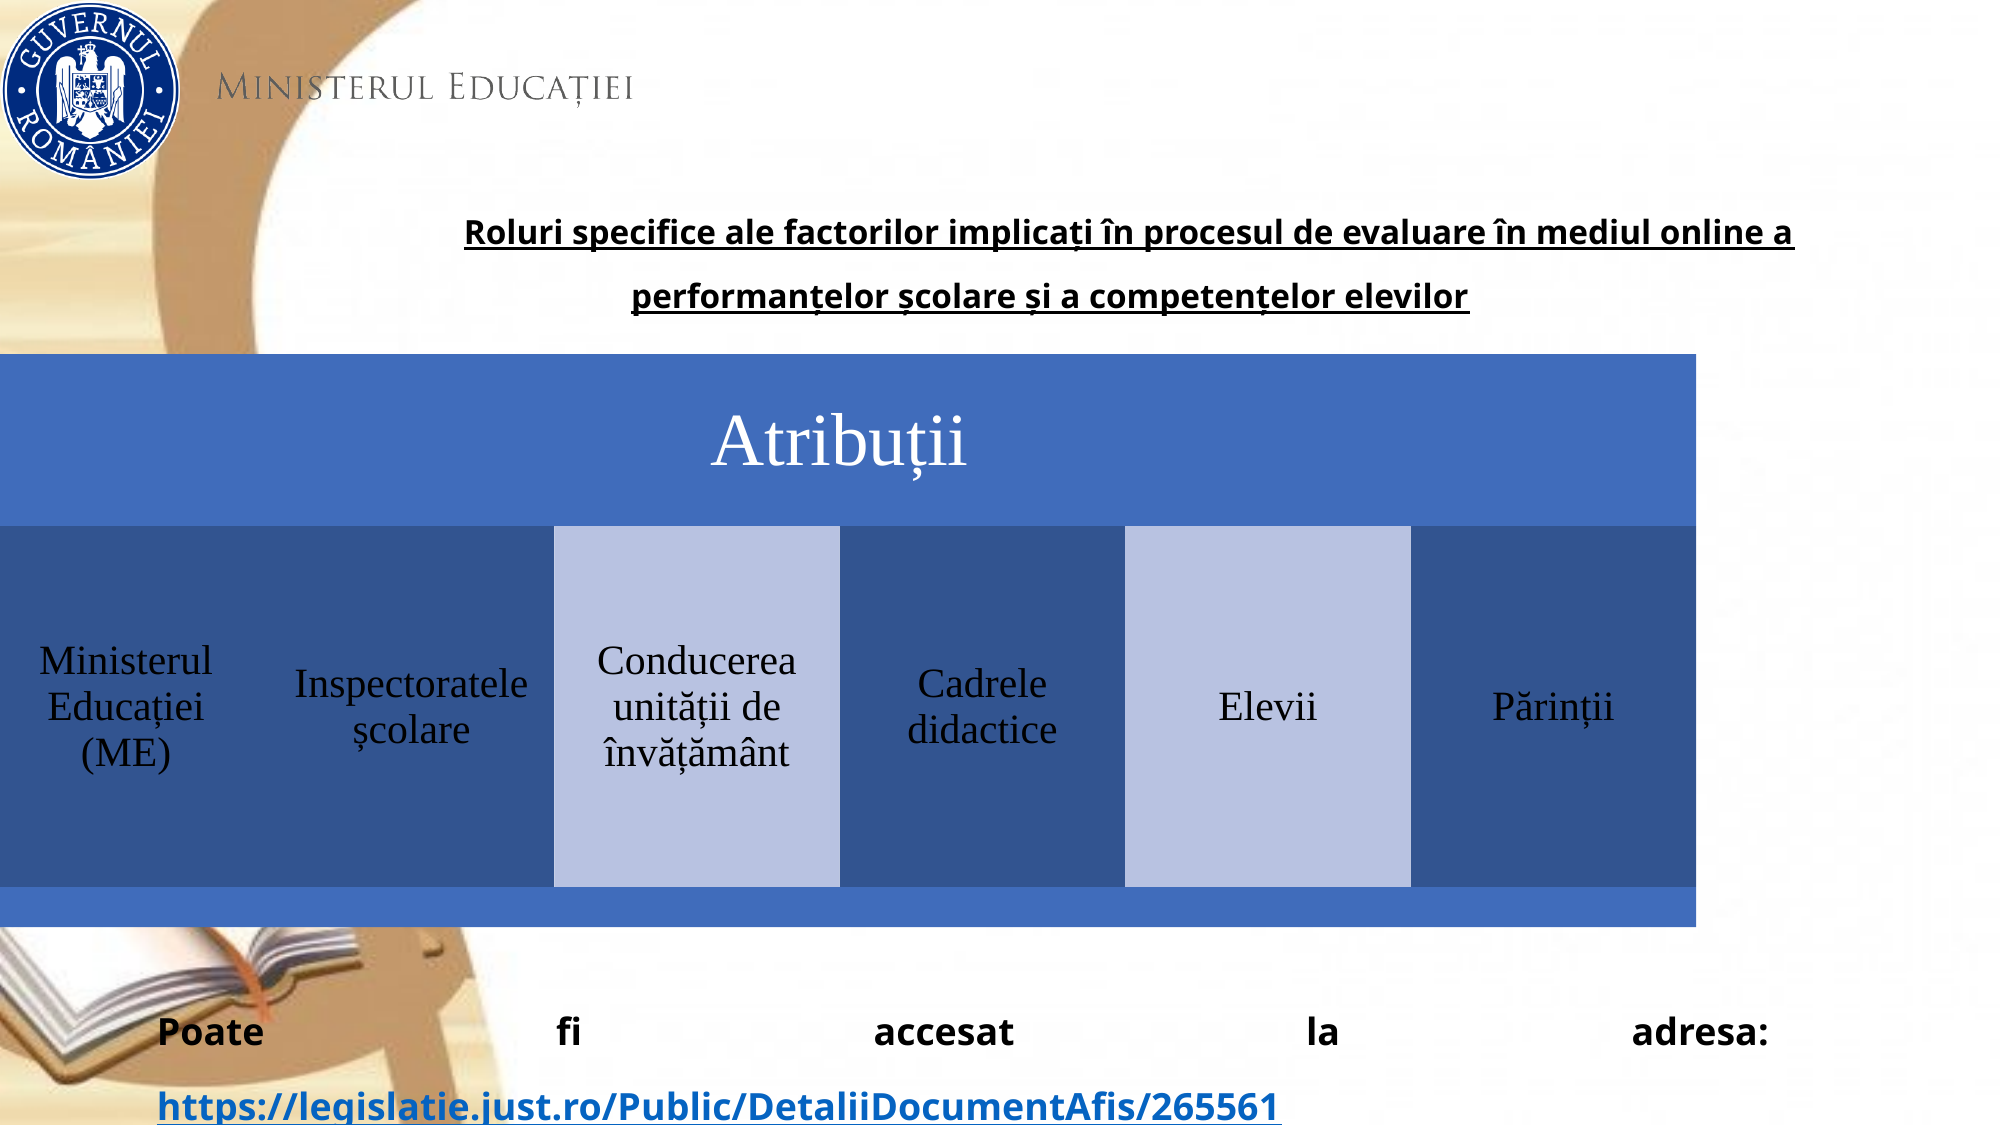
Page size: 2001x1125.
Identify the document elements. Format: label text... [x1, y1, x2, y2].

list Roluri specifice ale factorilor implicați în procesul de evaluare în mediul online a performanțelor școlare și a competențelor elevilor [218, 179, 1883, 345]
picture [0, 0, 2001, 1125]
text_box Poate fi accesat la adresa: https://legislatie.just.ro/Public/DetaliiDocumentAfis/265561 [142, 973, 1784, 1125]
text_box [0, 354, 1697, 928]
